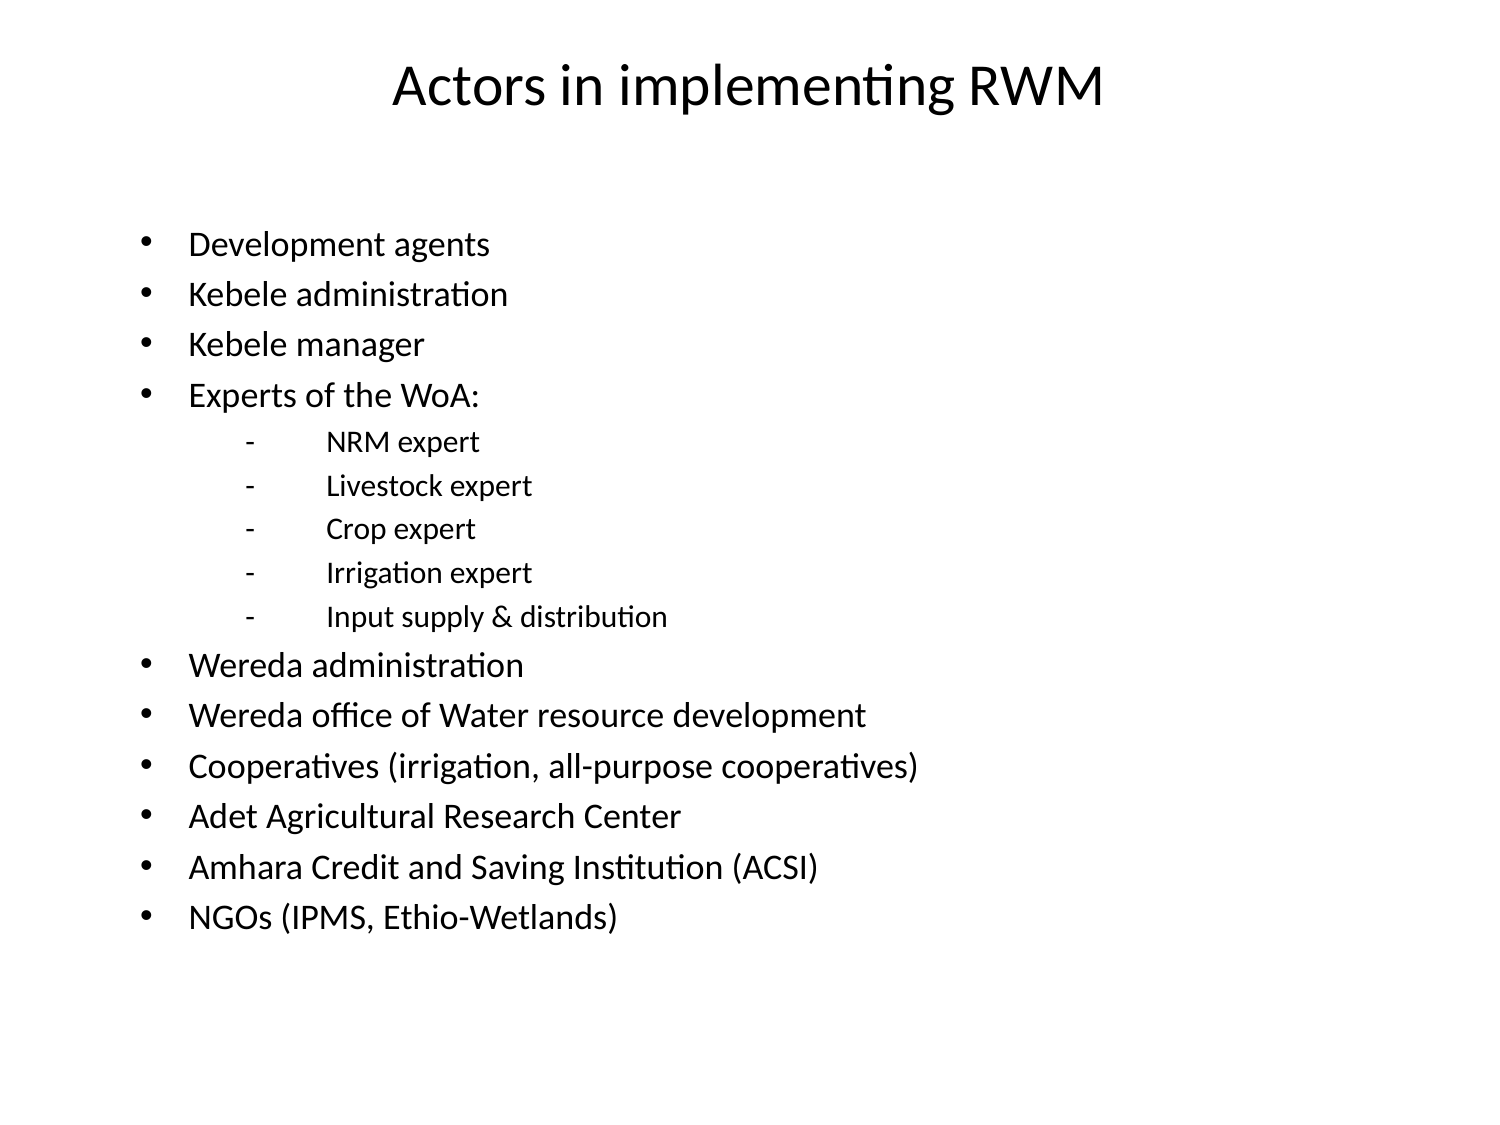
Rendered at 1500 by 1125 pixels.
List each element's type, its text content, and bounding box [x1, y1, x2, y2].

list Development agents Kebele administration Kebele manager Experts of the WoA: - NRM expert - Livestock expert - Crop expert - Irrigation expert - Input supply & distribution Wereda administration Wereda office of Water resource development Cooperatives (irrigation, all-purpose cooperatives) Adet Agricultural Research Center Amhara Credit and Saving Institution (ACSI) NGOs (IPMS, Ethio-Wetlands) [124, 212, 1445, 1001]
title Actors in implementing RWM [49, 37, 1450, 126]
